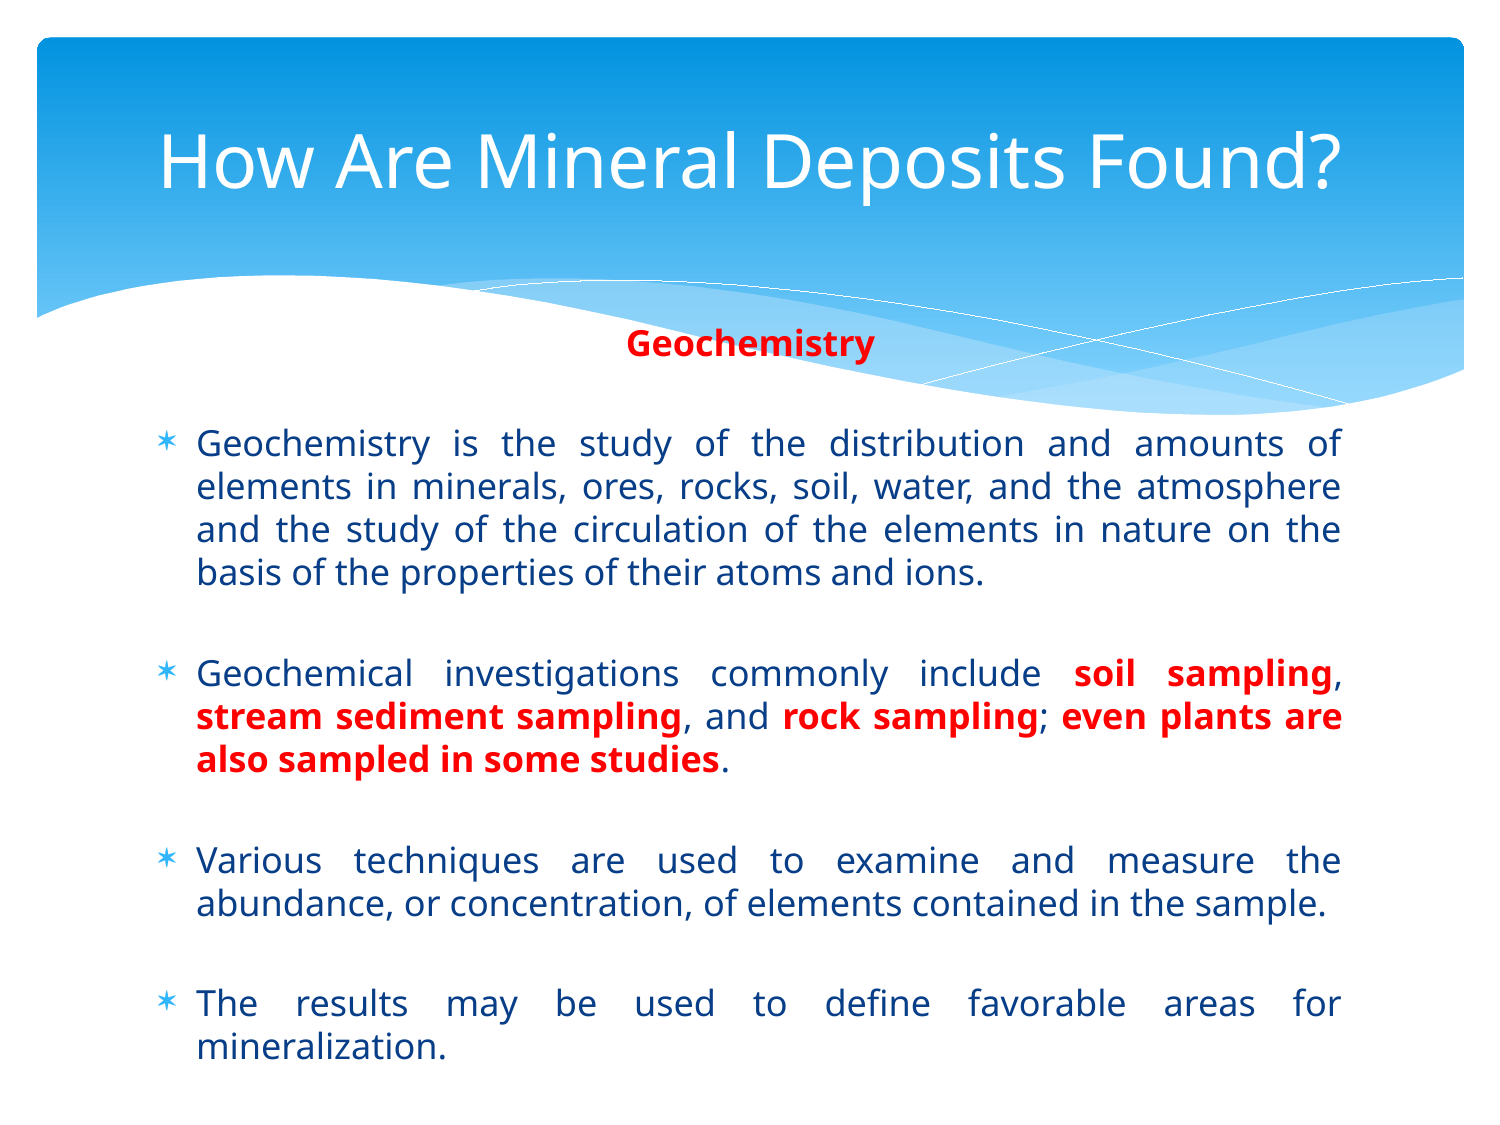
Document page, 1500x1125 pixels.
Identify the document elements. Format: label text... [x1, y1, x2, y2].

list Geochemistry Geochemistry is the study of the distribution and amounts of elements in minerals, ores, rocks, soil, water, and the atmosphere and the study of the circulation of the elements in nature on the basis of the properties of their atoms and ions. Geochemical investigations commonly include soil sampling, stream sediment sampling, and rock sampling; even plants are also sampled in some studies. Various techniques are used to examine and measure the abundance, or concentration, of elements contained in the sample. The results may be used to define favorable areas for mineralization. [143, 312, 1359, 1088]
title How Are Mineral Deposits Found? [75, 55, 1425, 261]
